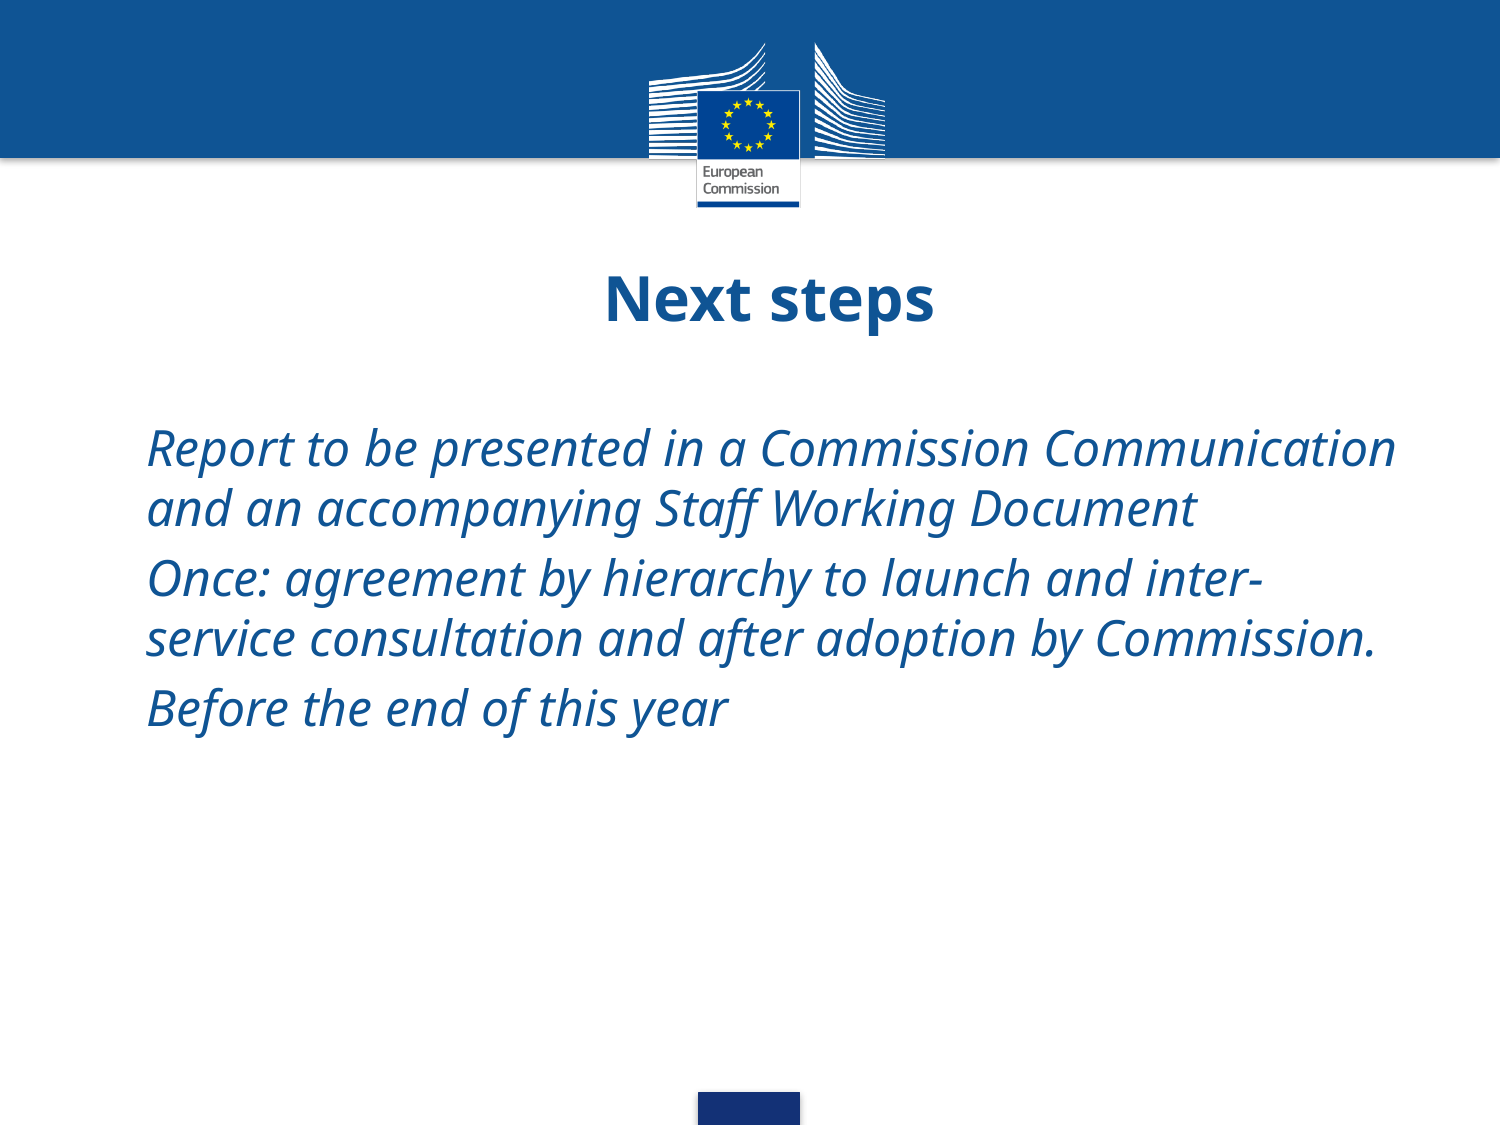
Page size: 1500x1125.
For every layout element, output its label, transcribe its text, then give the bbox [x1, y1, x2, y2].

picture [649, 42, 885, 208]
title Next steps [64, 219, 1415, 374]
list Report to be presented in a Commission Communication and an accompanying Staff Working Document Once: agreement by hierarchy to launch and inter-service consultation and after adoption by Commission. Before the end of this year [75, 408, 1425, 988]
